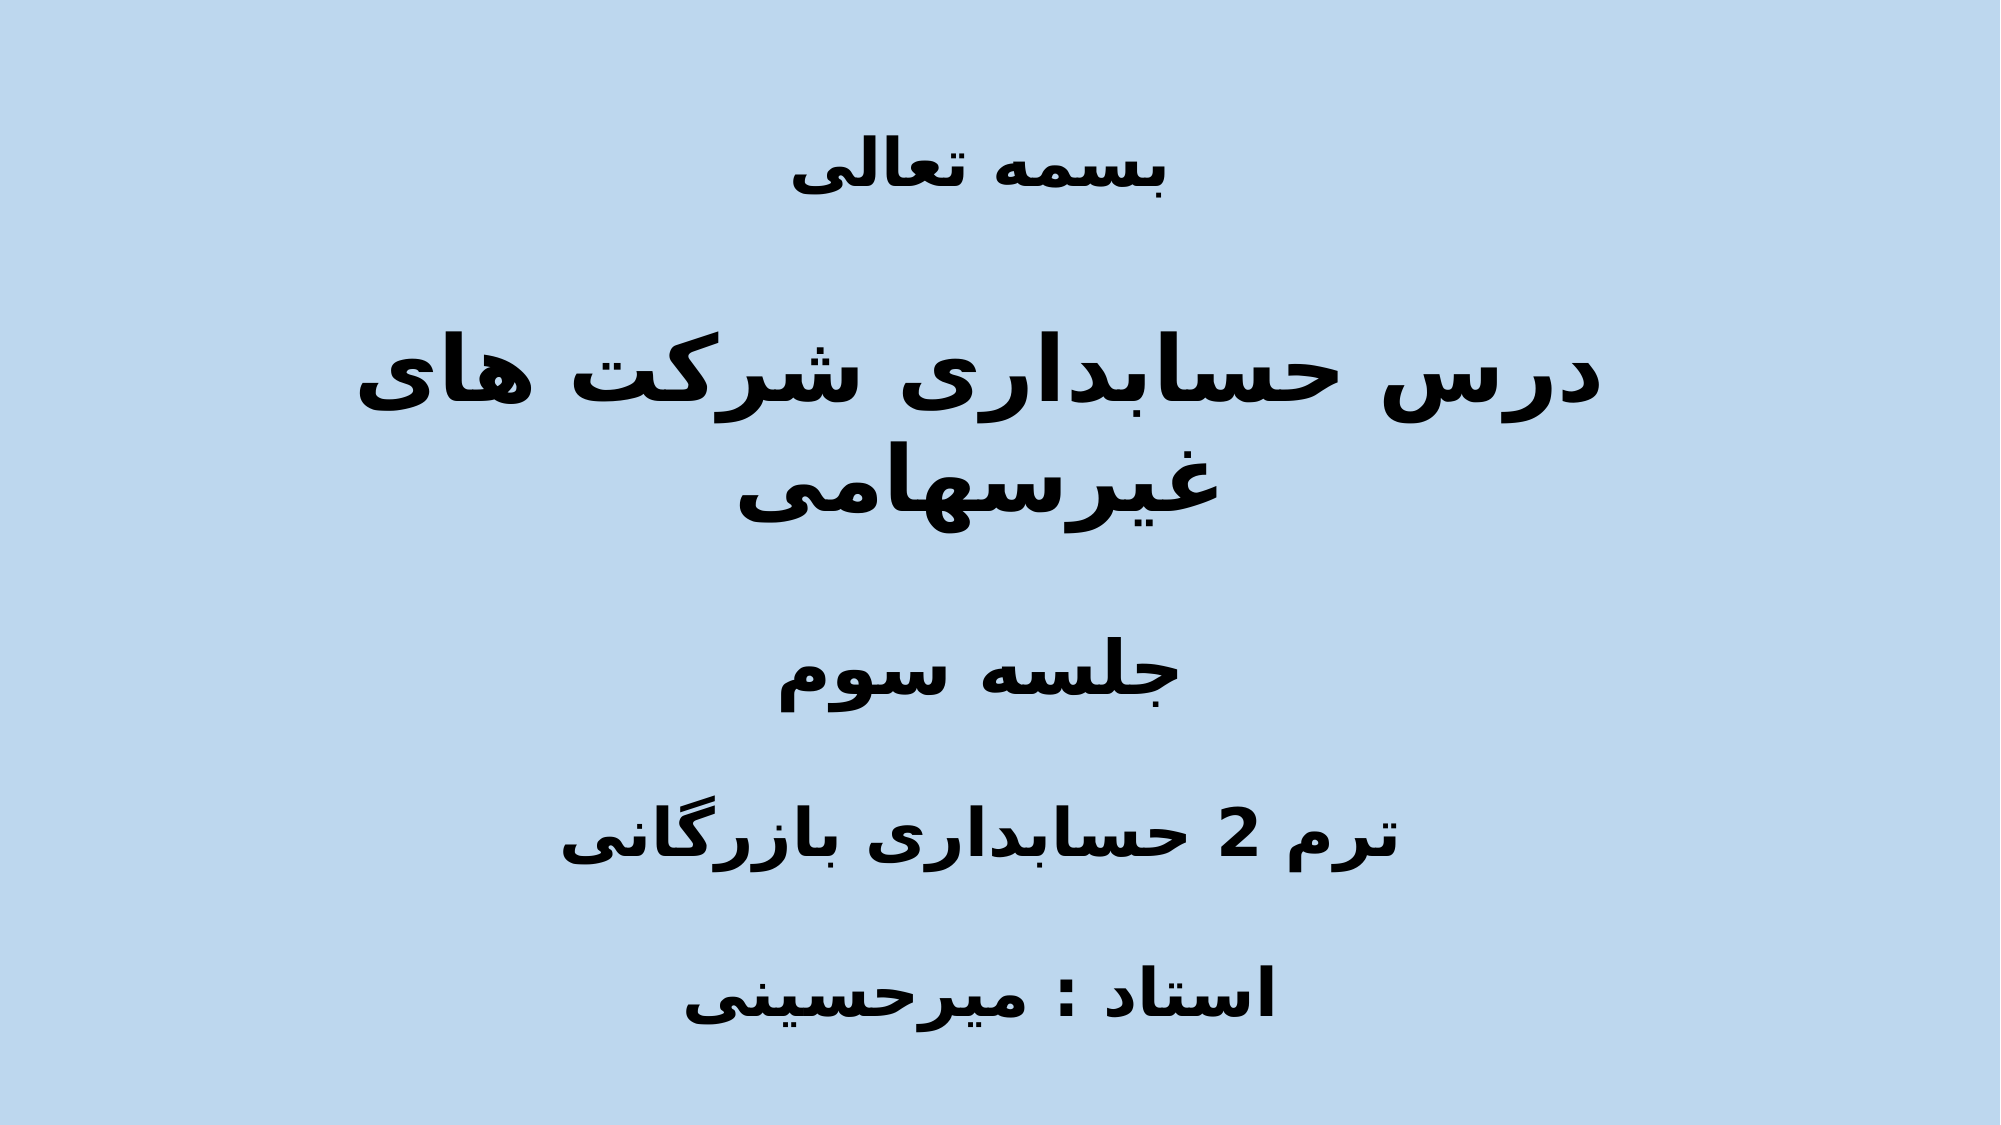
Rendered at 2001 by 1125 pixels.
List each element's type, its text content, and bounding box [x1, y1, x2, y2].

text_box بسمه تعالی درس حسابداری شرکت های غیرسهامی جلسه سوم ترم 2 حسابداری بازرگانی استاد : میرحسینی [320, 112, 1641, 1037]
